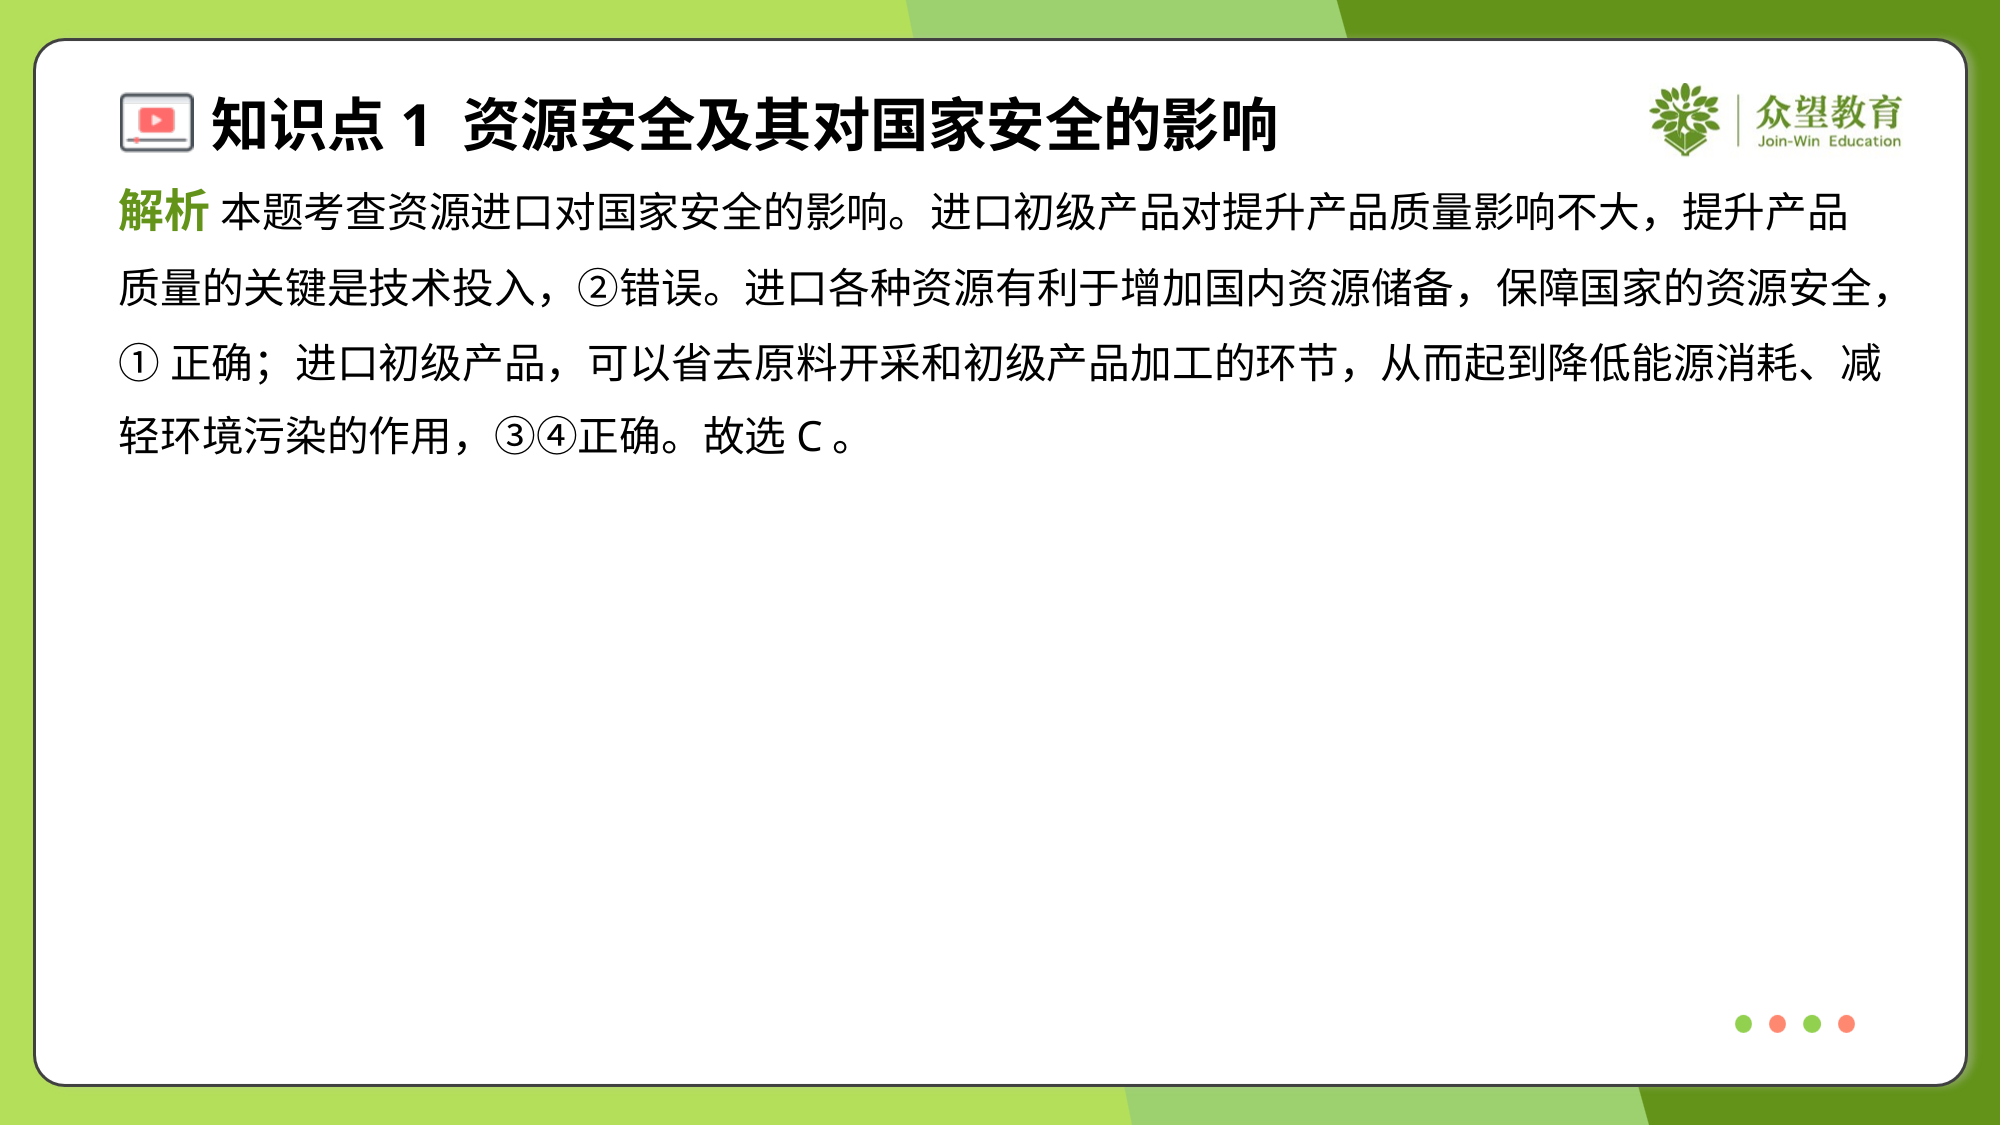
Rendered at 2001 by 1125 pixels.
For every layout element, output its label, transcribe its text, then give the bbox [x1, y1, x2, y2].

text_box 解析 本题考查资源进口对国家安全的影响。进口初级产品对提升产品质量影响不大，提升产品 质量的关键是技术投入，②错误。进口各种资源有利于增加国内资源储备，保障国家的资源安全， ①正确；进口初级产品，可以省去原料开采和初级产品加工的环节，从而起到降低能源消耗、减 轻环境污染的作用，③④正确。故选C。 [118, 159, 1883, 452]
picture [0, 0, 2000, 1125]
